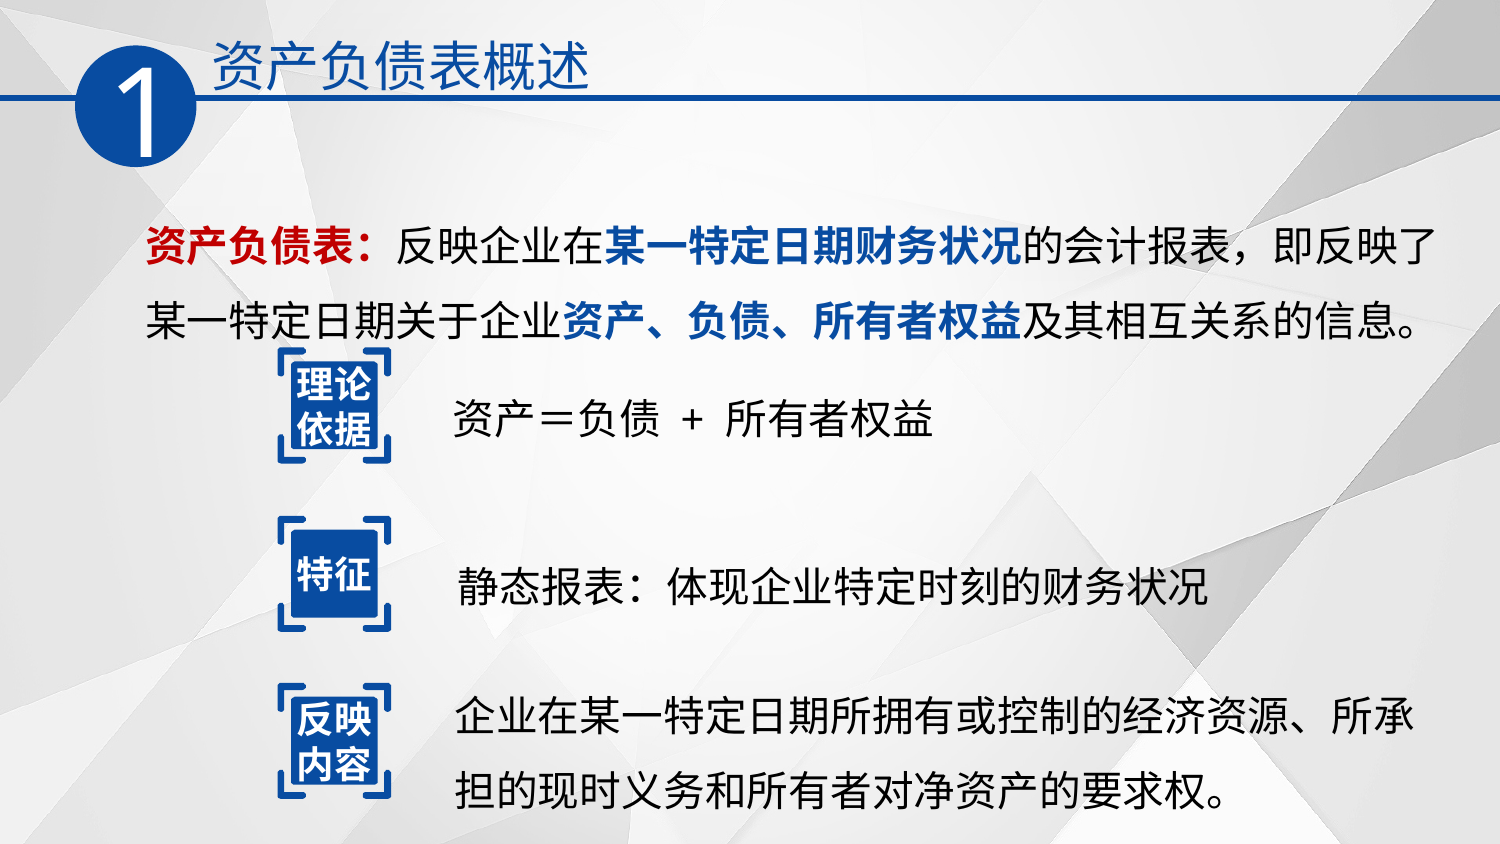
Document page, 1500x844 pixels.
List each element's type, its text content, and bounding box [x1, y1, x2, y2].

text_box 反映内容 [291, 696, 378, 785]
text_box 资产负债表：反映企业在某一特定日期财务状况的会计报表，即反映了某一特定日期关于企业资产、负债、所有者权益及其相互关系的信息。 [130, 187, 1459, 352]
text_box 反映内容 [362, 769, 392, 799]
text_box 企业在某一特定日期所拥有或控制的经济资源、所承担的现时义务和所有者对净资产的要求权。 [439, 657, 1459, 823]
text_box 理论依据 [362, 347, 392, 377]
text_box 1 [84, 45, 203, 97]
text_box 特征 [291, 529, 378, 618]
text_box 特征 [277, 602, 306, 632]
text_box 理论依据 [277, 347, 306, 377]
text_box 反映内容 [277, 769, 306, 799]
text_box 特征 [362, 602, 392, 632]
text_box 资产＝负债 + 所有者权益 [437, 360, 949, 450]
text_box 特征 [362, 515, 392, 545]
text_box 反映内容 [362, 682, 392, 712]
text_box 资产负债表概述 [198, 37, 875, 92]
text_box [75, 74, 84, 97]
text_box 理论依据 [362, 434, 392, 464]
picture [0, 101, 1500, 844]
text_box 反映内容 [277, 682, 306, 712]
text_box 理论依据 [291, 361, 378, 450]
text_box 1 [84, 107, 203, 171]
text_box 特征 [277, 515, 306, 545]
picture [0, 0, 1500, 95]
text_box 理论依据 [277, 434, 306, 464]
text_box [75, 107, 84, 138]
text_box 静态报表：体现企业特定时刻的财务状况 [443, 528, 1225, 619]
